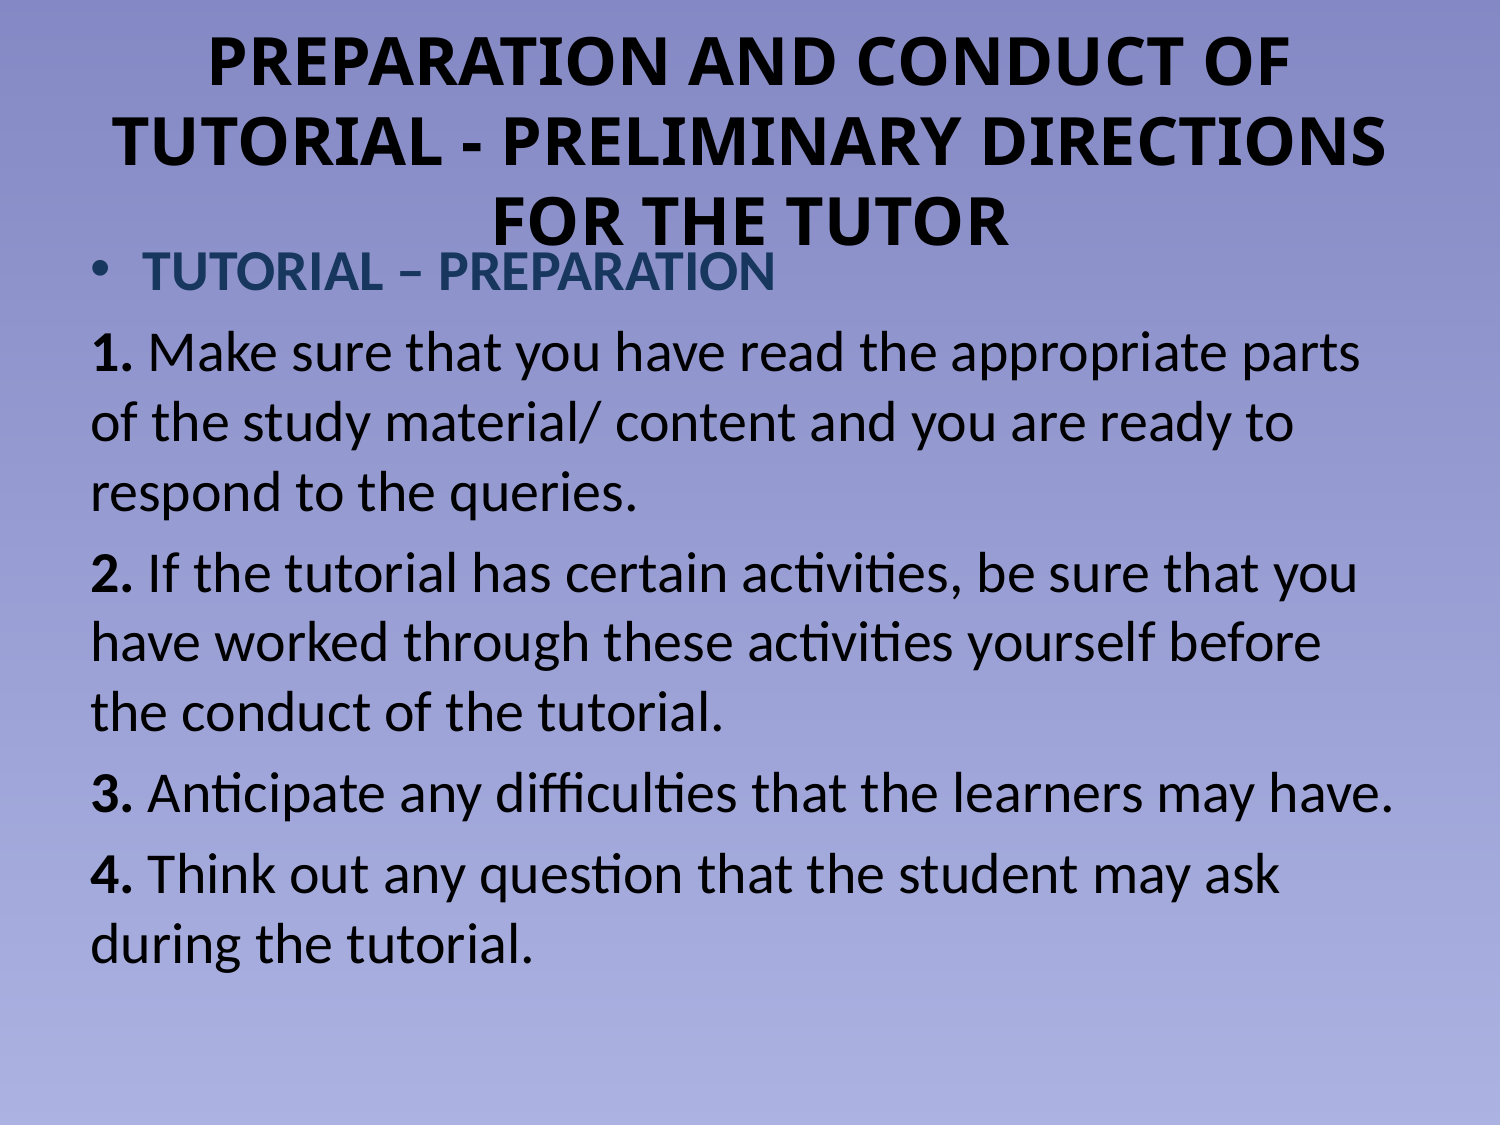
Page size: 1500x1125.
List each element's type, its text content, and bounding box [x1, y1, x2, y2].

list TUTORIAL – PREPARATION 1. Make sure that you have read the appropriate parts of the study material/ content and you are ready to respond to the queries. 2. If the tutorial has certain activities, be sure that you have worked through these activities yourself before the conduct of the tutorial. 3. Anticipate any difficulties that the learners may have. 4. Think out any question that the student may ask during the tutorial. [75, 224, 1425, 1005]
title PREPARATION AND CONDUCT OF TUTORIAL - PRELIMINARY DIRECTIONS FOR THE TUTOR [75, 45, 1425, 224]
